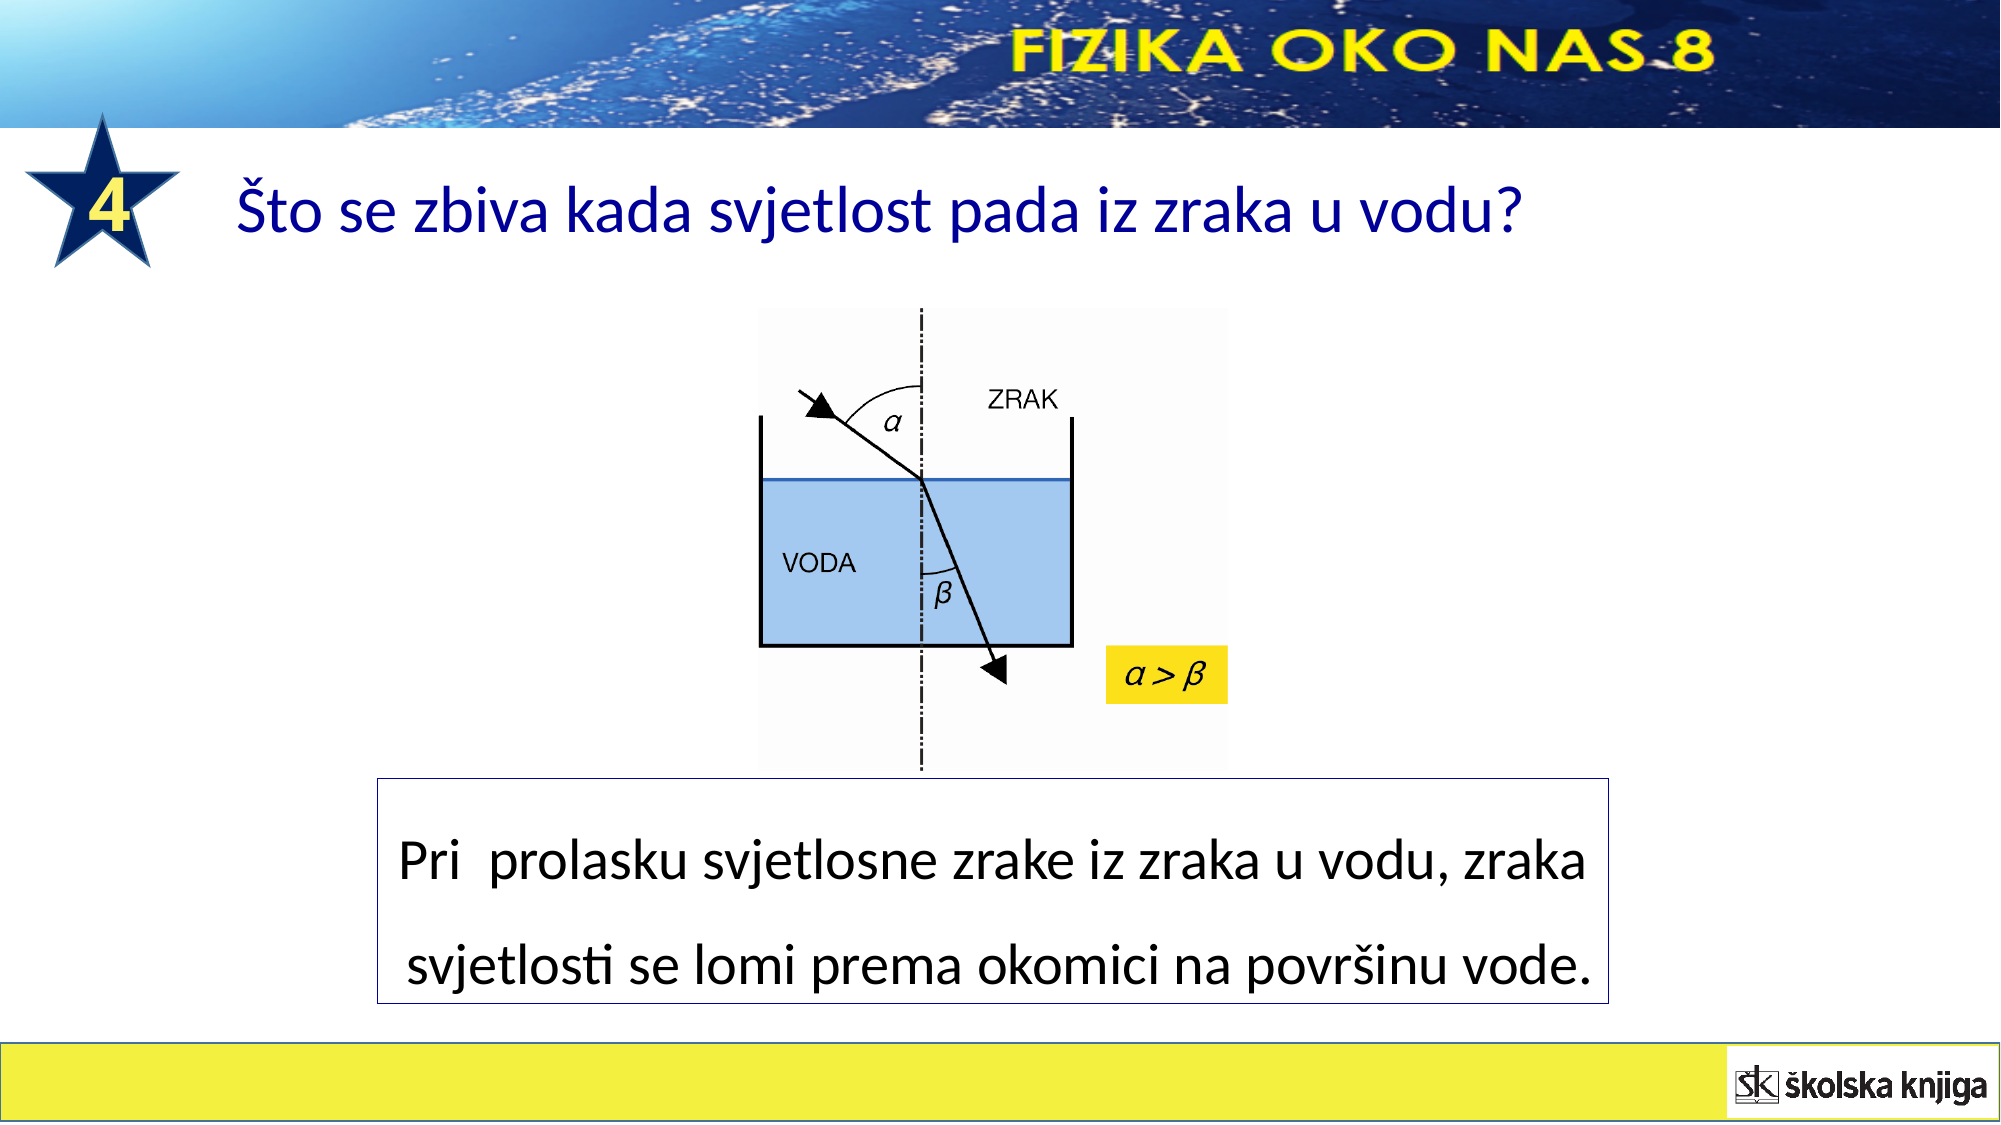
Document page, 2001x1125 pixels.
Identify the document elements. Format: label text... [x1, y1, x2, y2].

picture [0, 0, 2000, 128]
text_box Što se zbiva kada svjetlost pada iz zraka u vodu? [221, 158, 1542, 254]
picture [1727, 1046, 1998, 1118]
text_box Pri prolasku svjetlosne zrake iz zraka u vodu, zraka svjetlosti se lomi prema okomici na površinu vode. [377, 778, 1609, 1004]
text_box 4 [24, 111, 181, 269]
picture [758, 308, 1228, 771]
